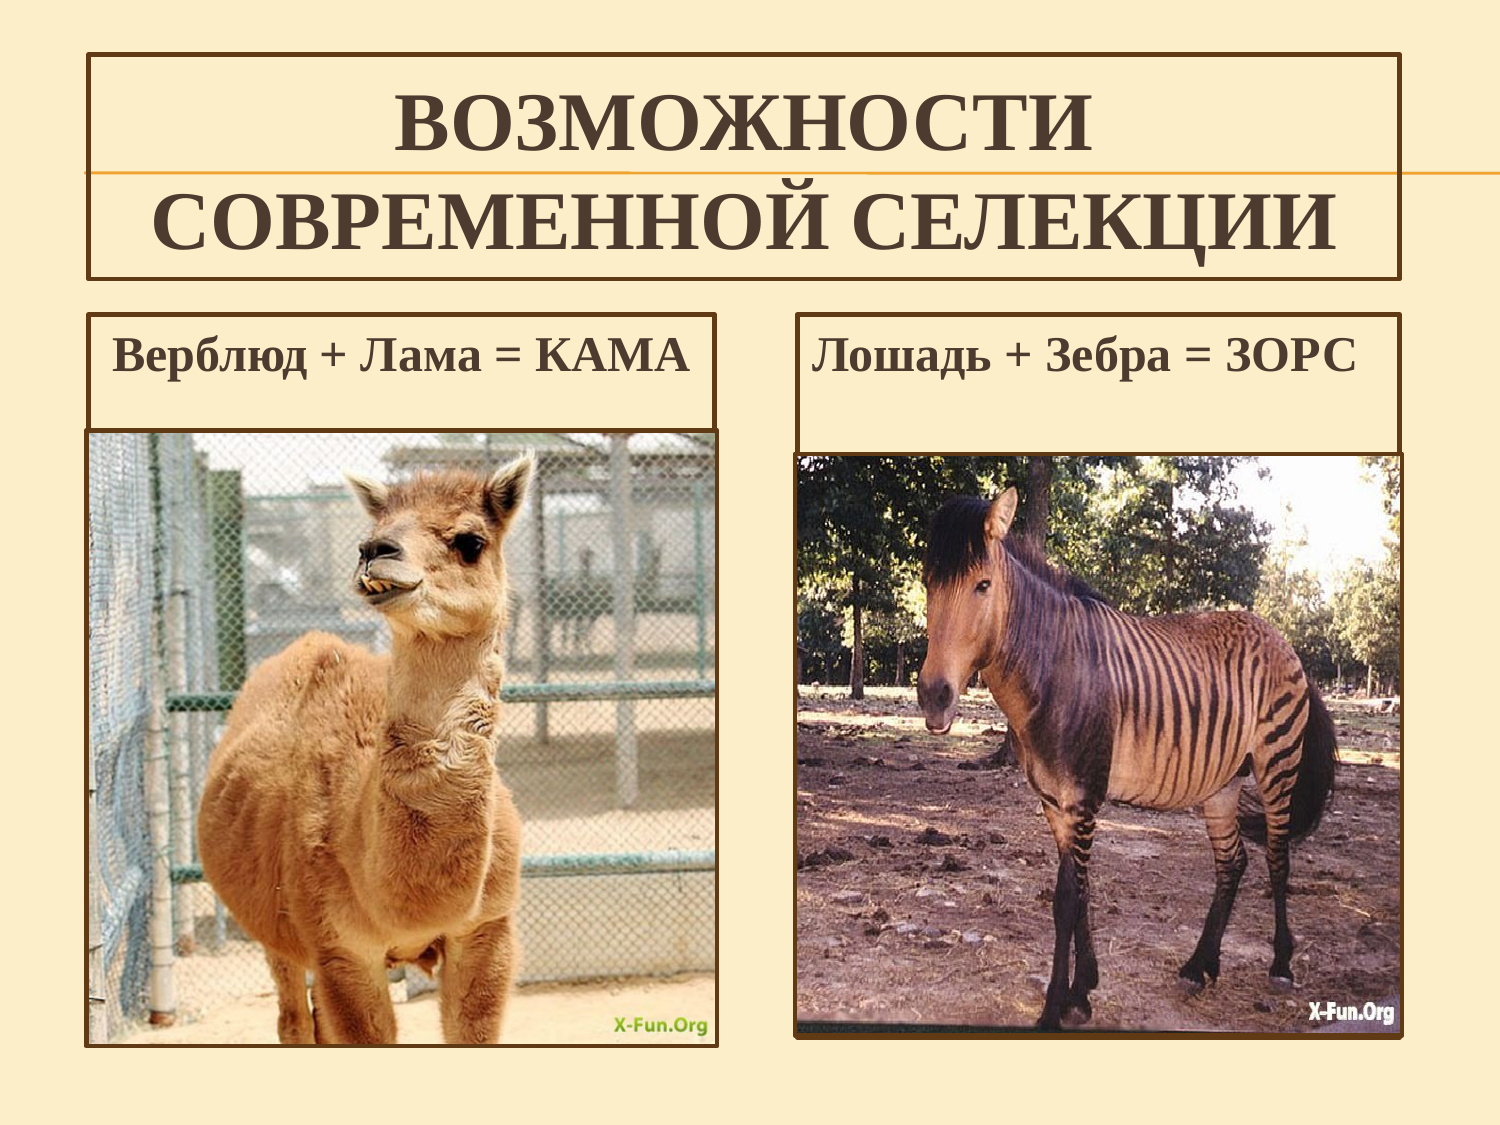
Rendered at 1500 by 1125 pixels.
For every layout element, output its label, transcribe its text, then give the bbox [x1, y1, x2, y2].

list Лошадь + Зебра = ЗОРС [797, 314, 1400, 452]
title Возможности современной селекции [88, 54, 1400, 279]
picture [796, 455, 1400, 1034]
picture [88, 432, 715, 1045]
list Верблюд + Лама = КАМА [88, 314, 715, 428]
